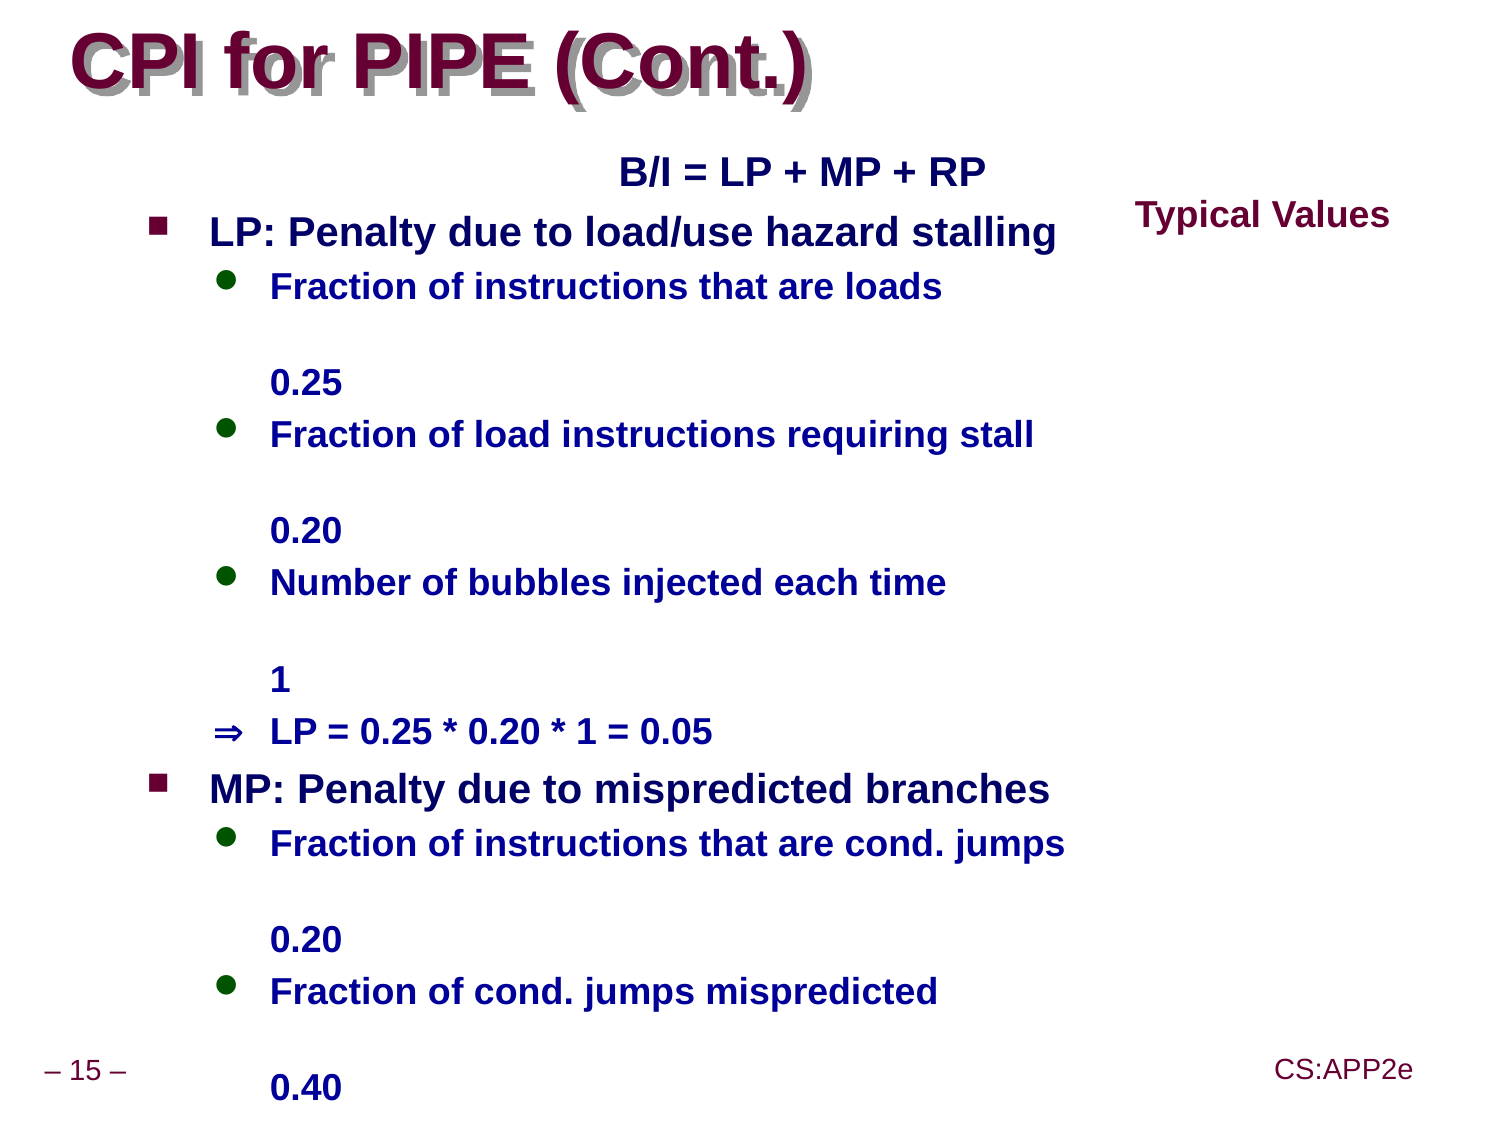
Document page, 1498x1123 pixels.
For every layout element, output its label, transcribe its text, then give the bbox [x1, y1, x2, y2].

list B/I = LP + MP + RP LP: Penalty due to load/use hazard stalling Fraction of instructions that are loads 0.25 Fraction of load instructions requiring stall 0.20 Number of bubbles injected each time 1  LP = 0.25 * 0.20 * 1 = 0.05 MP: Penalty due to mispredicted branches Fraction of instructions that are cond. jumps 0.20 Fraction of cond. jumps mispredicted 0.40 Number of bubbles injected each time 2  MP = 0.20 * 0.40 * 2 = 0.16 RP: Penalty due to ret instructions Fraction of instructions that are returns 0.02 Number of bubbles injected each time 3  RP = 0.02 * 3 = 0.06 Net effect of penalties 0.05 + 0.16 + 0.06 = 0.27  CPI = 1.27 (Not bad!) [49, 137, 1411, 993]
text_box Typical Values [1127, 187, 1398, 243]
title CPI for PIPE (Cont.) [69, 0, 1498, 129]
